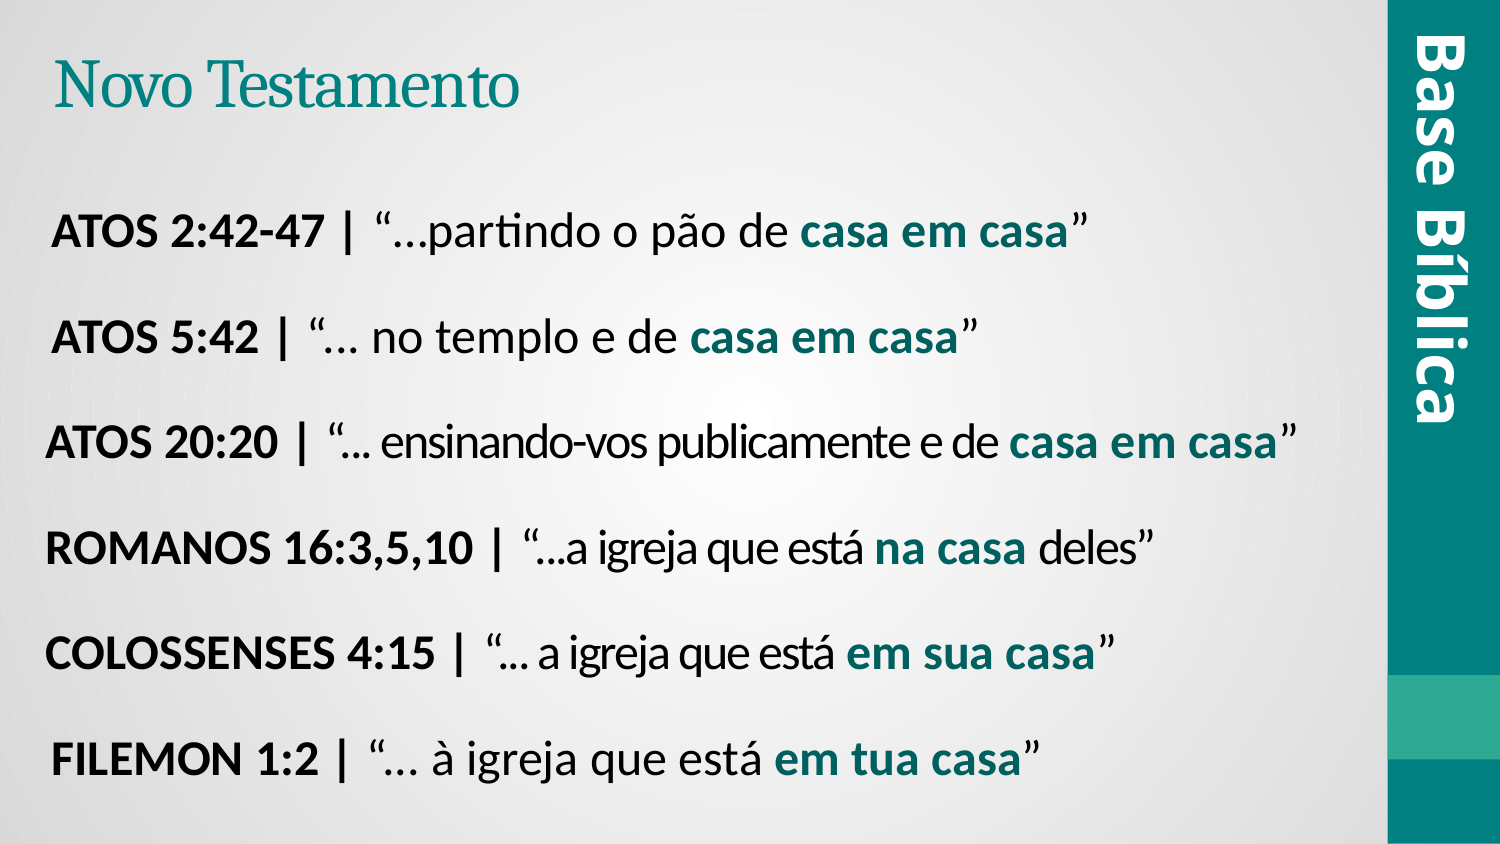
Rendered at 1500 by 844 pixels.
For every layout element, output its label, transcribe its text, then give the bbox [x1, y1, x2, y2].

text_box COLOSSENSES 4:15 | “... a igreja que está em sua casa” [45, 619, 1330, 680]
text_box ROMANOS 16:3,5,10 | “...a igreja que está na casa deles” [45, 514, 1330, 575]
text_box Base Bíblica [1397, 23, 1492, 651]
text_box ATOS 20:20 | “... ensinando-vos publicamente e de casa em casa” [45, 408, 1330, 469]
text_box FILEMON 1:2 | “... à igreja que está em tua casa” [45, 719, 1330, 792]
title Novo Testamento [45, 30, 1397, 129]
text_box ATOS 2:42-47 | “…partindo o pão de casa em casa” [45, 191, 1330, 264]
text_box ATOS 5:42 | “... no templo e de casa em casa” [45, 297, 1330, 369]
